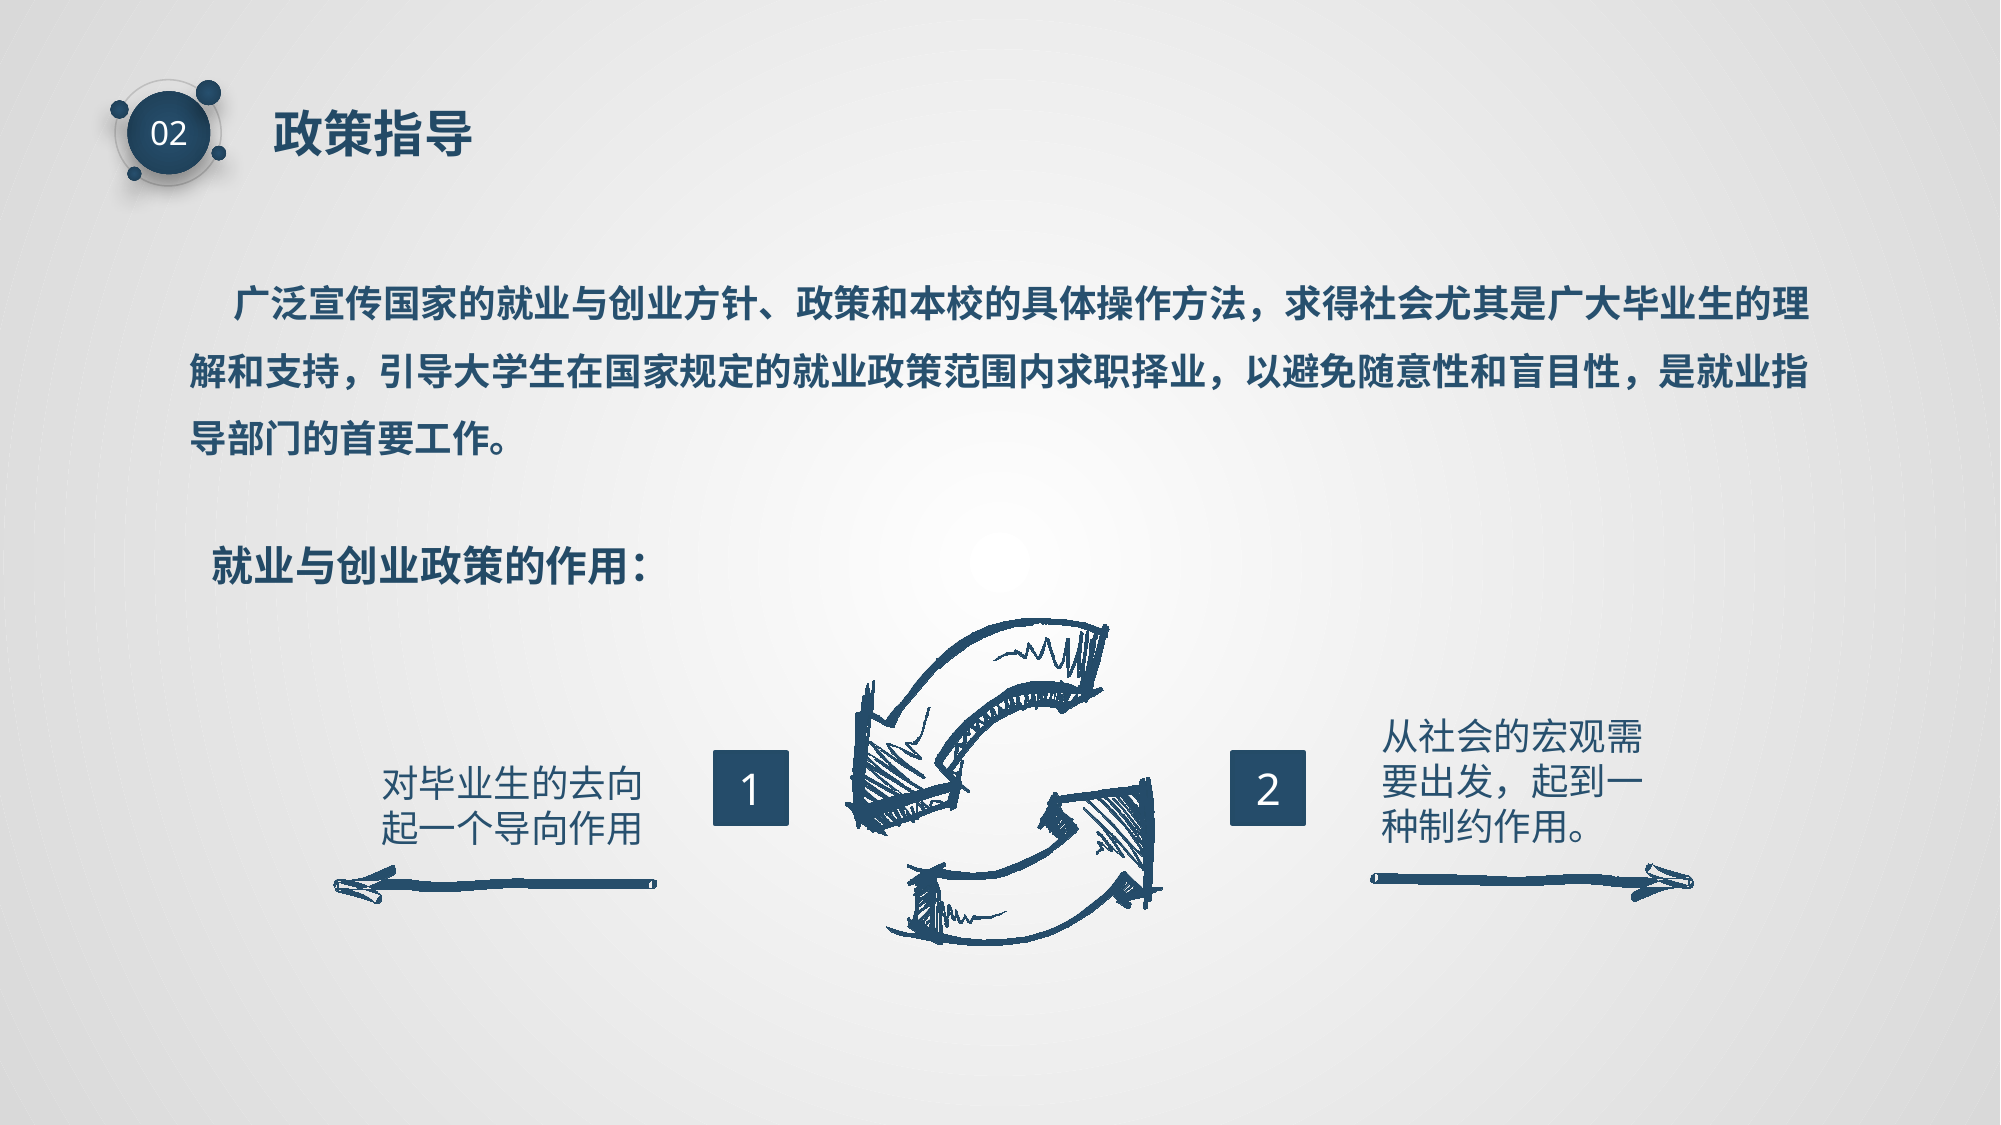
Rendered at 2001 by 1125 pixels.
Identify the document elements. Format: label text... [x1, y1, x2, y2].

text_box [886, 777, 1163, 946]
text_box 就业与创业政策的作用： [196, 532, 686, 597]
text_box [344, 752, 787, 952]
text_box 广泛宣传国家的就业与创业方针、政策和本校的具体操作方法，求得社会尤其是广大毕业生的理解和支持，引导大学生在国家规定的就业政策范围内求职择业，以避免随意性和盲目性，是就业指导部门的首要工作。 [175, 250, 1825, 468]
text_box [110, 79, 490, 186]
text_box [845, 618, 1110, 836]
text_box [1232, 705, 1784, 950]
